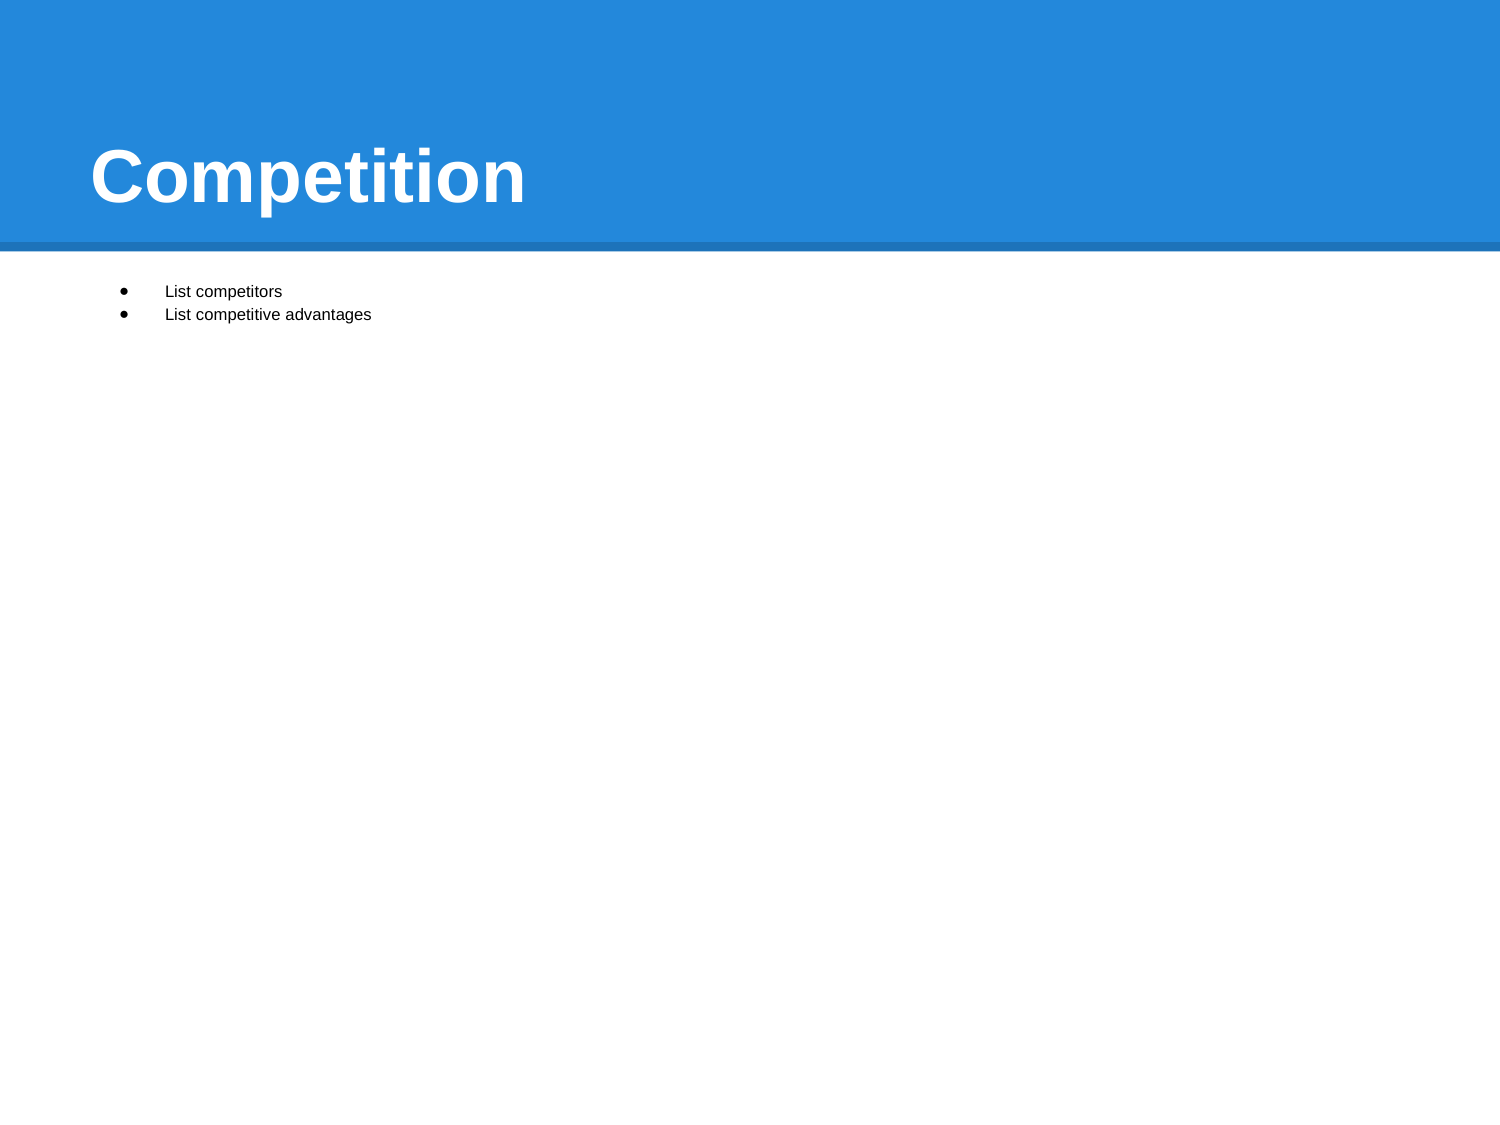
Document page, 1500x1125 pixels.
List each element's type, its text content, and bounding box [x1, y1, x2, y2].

title Competition [75, 45, 1425, 233]
list List competitors List competitive advantages [75, 262, 1425, 1078]
